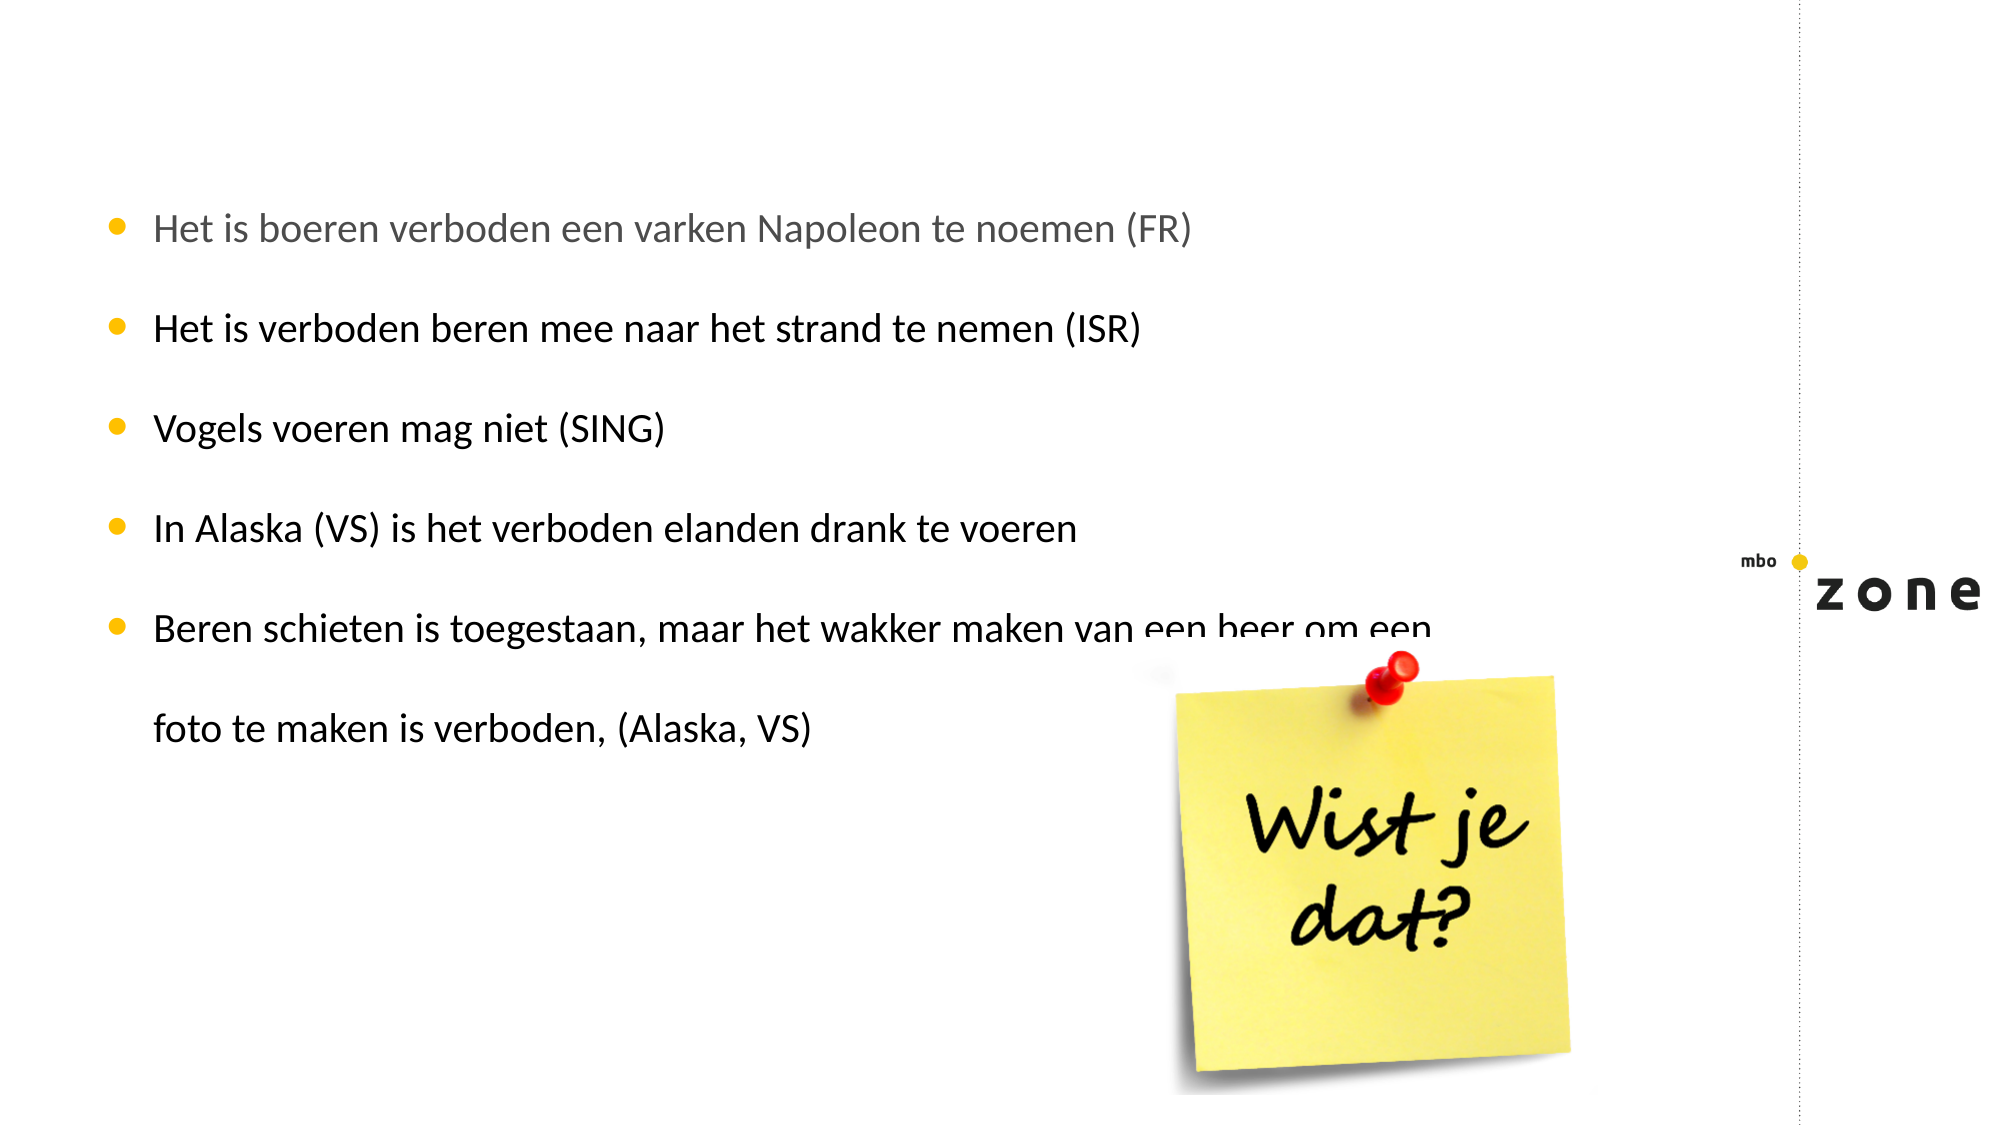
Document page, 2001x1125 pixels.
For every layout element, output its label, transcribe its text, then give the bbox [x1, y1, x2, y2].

picture [1132, 0, 2001, 1125]
text_box Het is boeren verboden een varken Napoleon te noemen (FR) Het is verboden beren mee naar het strand te nemen (ISR) Vogels voeren mag niet (SING) In Alaska (VS) is het verboden elanden drank te voeren Beren schieten is toegestaan, maar het wakker maken van een beer om een foto te maken is verboden, (Alaska, VS) [91, 143, 1507, 809]
